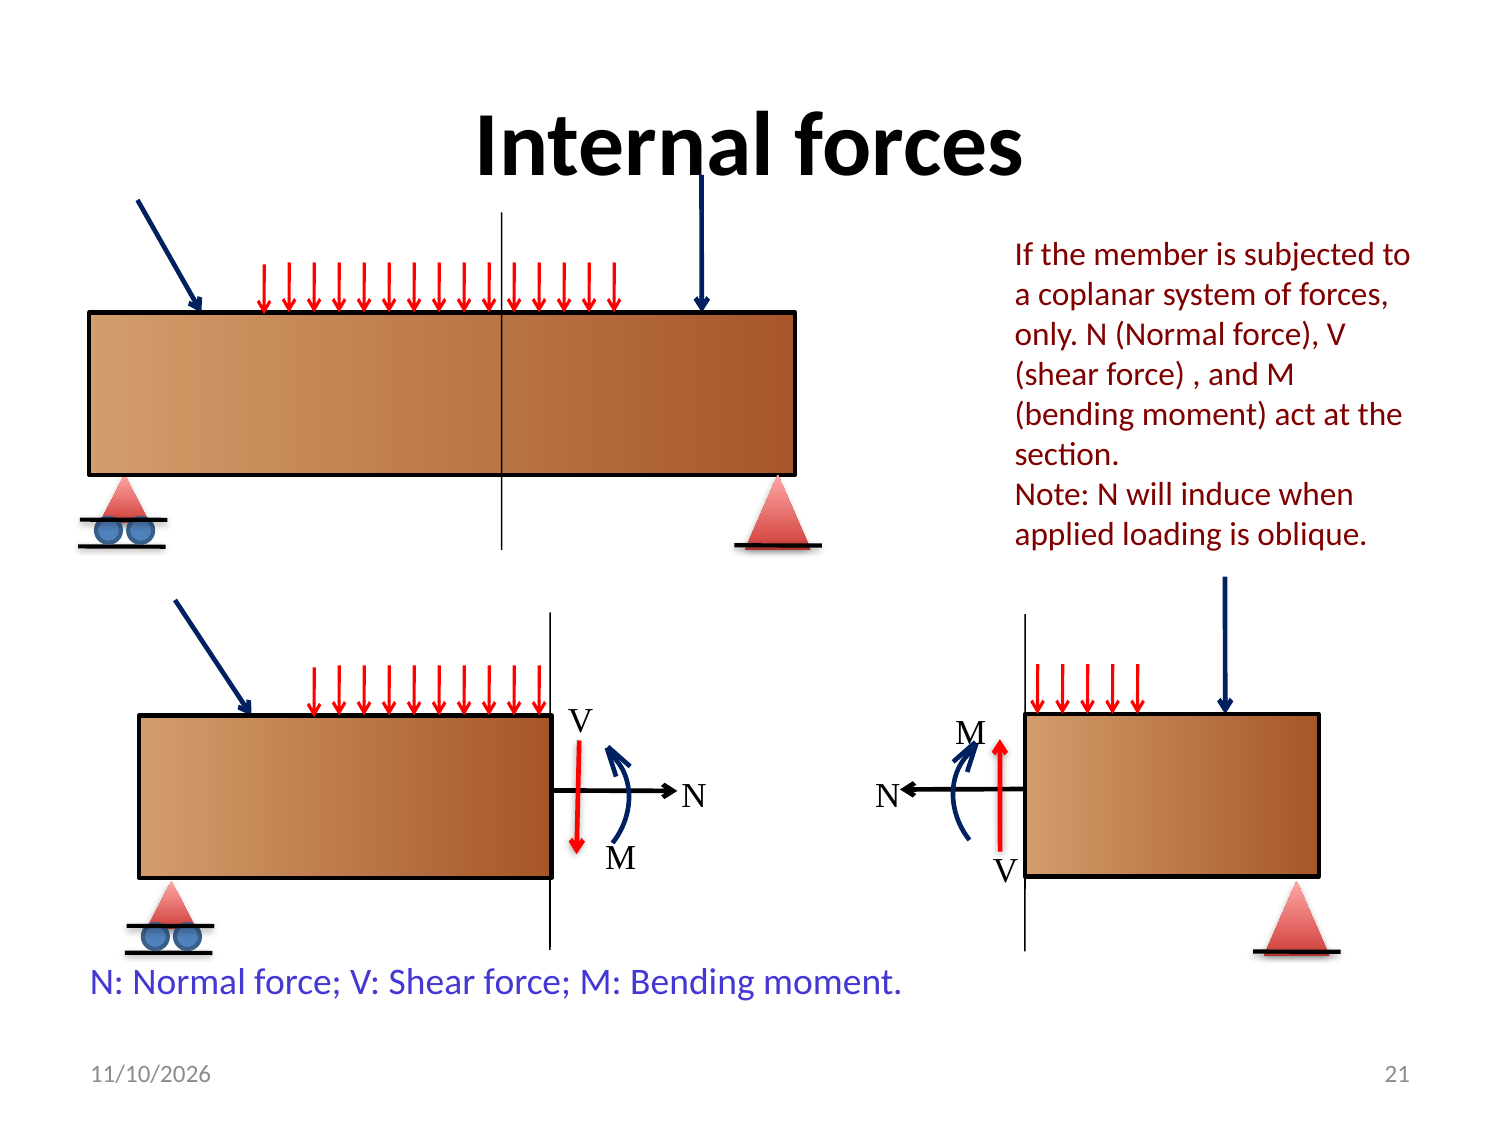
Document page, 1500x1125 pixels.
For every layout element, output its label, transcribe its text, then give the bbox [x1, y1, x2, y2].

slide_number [75, 1042, 425, 1103]
slide_number 21 [1074, 1042, 1425, 1103]
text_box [124, 599, 714, 954]
text_box N: Normal force; V: Shear force; M: Bending moment. [75, 949, 1475, 1010]
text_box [77, 174, 823, 551]
text_box If the member is subjected to a coplanar system of forces, only. N (Normal force), V (shear force) , and M (bending moment) act at the section. Note: N will induce when applied loading is oblique. [999, 224, 1438, 560]
title Internal forces [75, 45, 1425, 233]
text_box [868, 576, 1341, 957]
